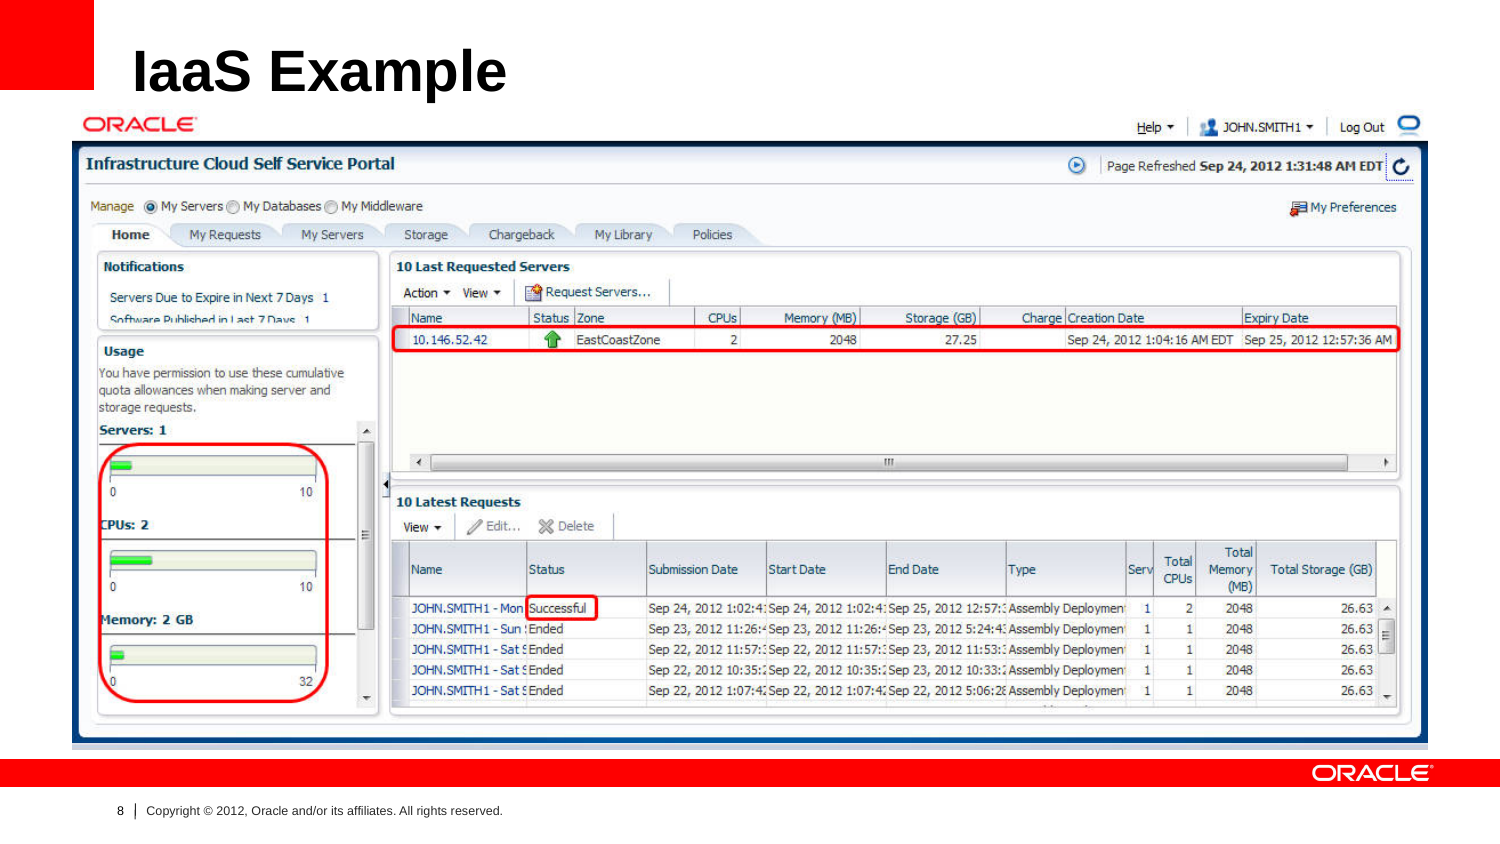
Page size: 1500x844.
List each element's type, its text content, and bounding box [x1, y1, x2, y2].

picture [72, 109, 1428, 750]
title IaaS Example [132, 33, 1467, 104]
picture [0, 759, 1500, 787]
